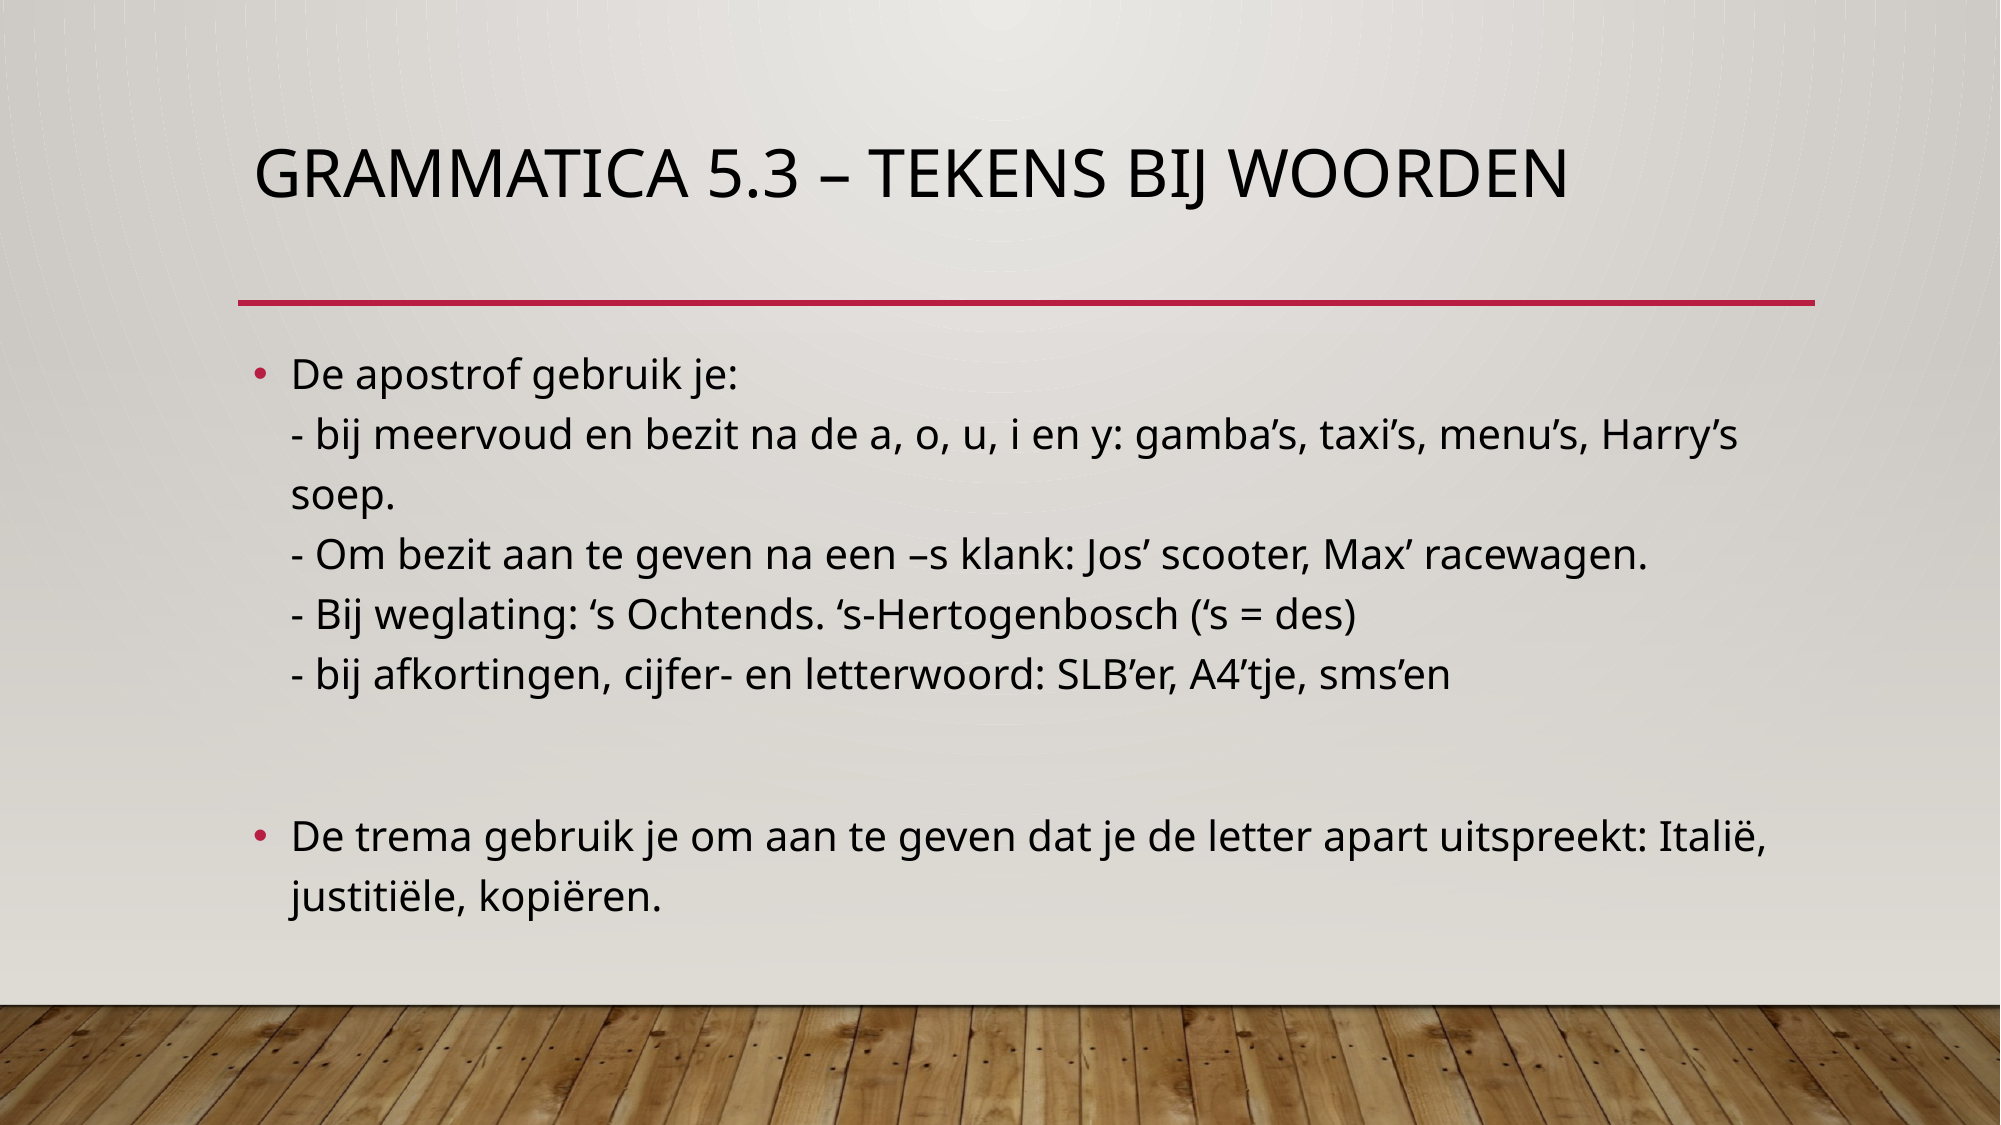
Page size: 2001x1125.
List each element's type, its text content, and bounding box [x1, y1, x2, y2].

title Grammatica 5.3 – tekens bij woorden [238, 131, 1814, 305]
picture [0, 1005, 2000, 1125]
list De apostrof gebruik je: - bij meervoud en bezit na de a, o, u, i en y: gamba’s, taxi’s, menu’s, Harry’s soep. - Om bezit aan te geven na een –s klank: Jos’ scooter, Max’ racewagen. - Bij weglating: ‘s Ochtends. ‘s-Hertogenbosch (‘s = des) - bij afkortingen, cijfer- en letterwoord: SLB’er, A4’tje, sms’en De trema gebruik je om aan te geven dat je de letter apart uitspreekt: Italië, justitiële, kopiëren. [238, 330, 1814, 897]
